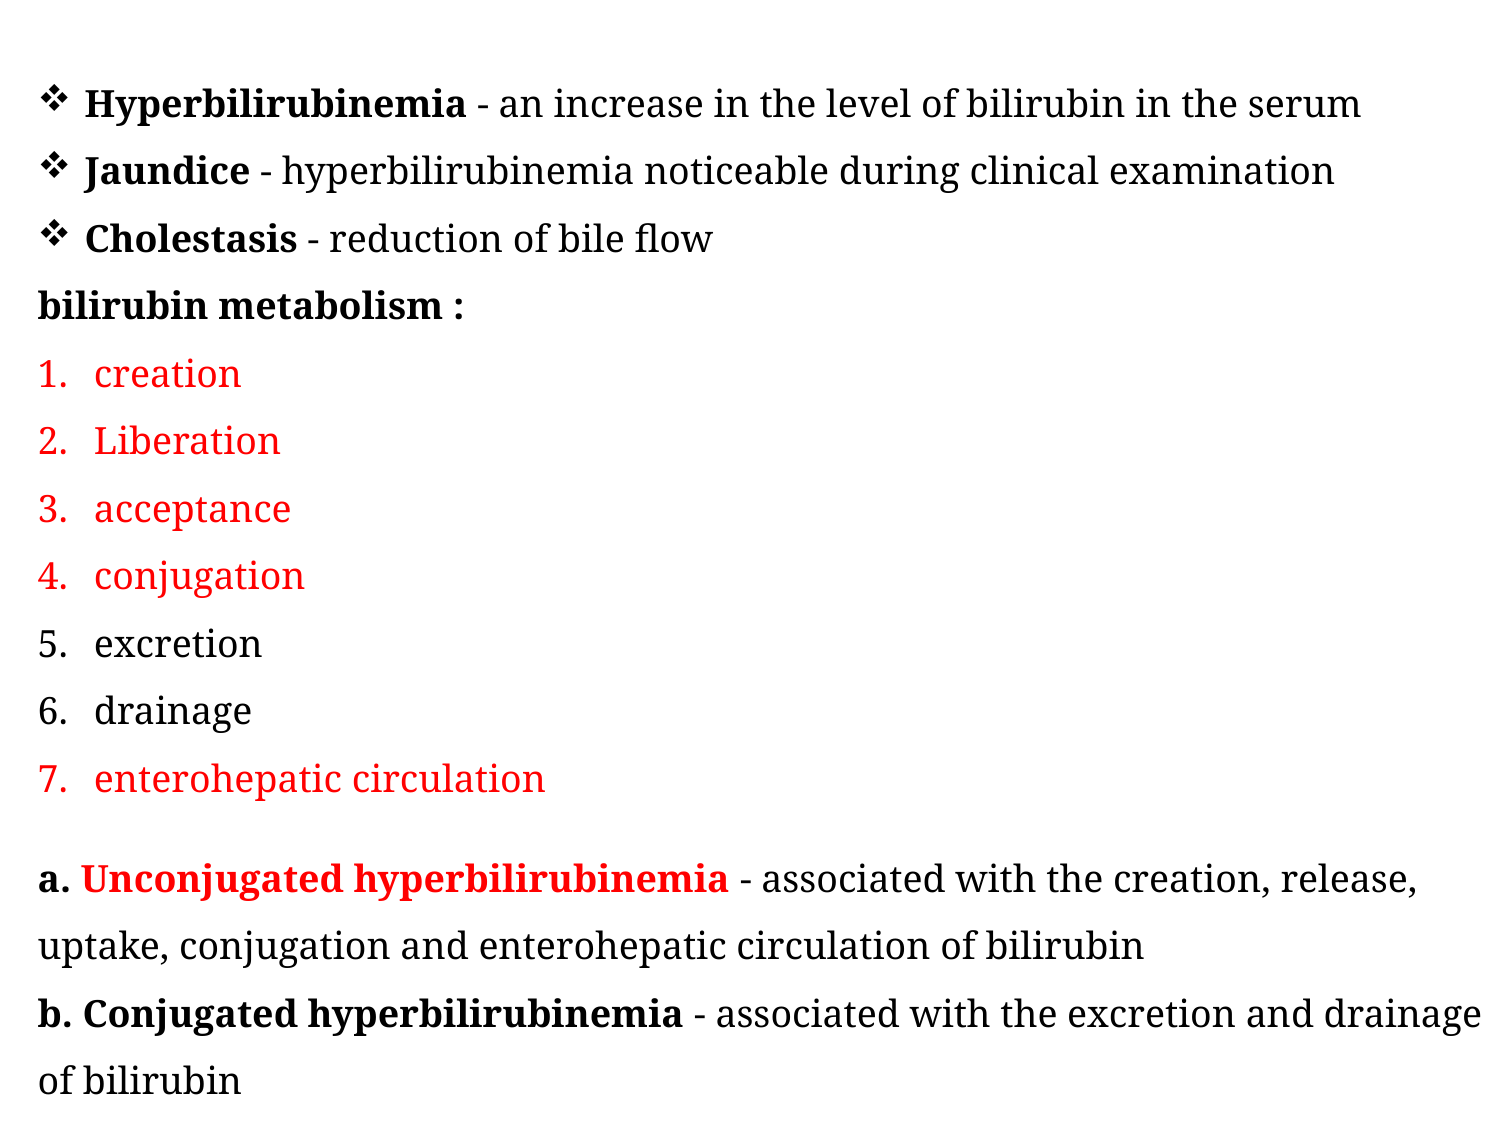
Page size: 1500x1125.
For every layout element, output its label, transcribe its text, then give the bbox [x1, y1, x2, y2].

text_box Hyperbilirubinemia - an increase in the level of bilirubin in the serum Jaundice - hyperbilirubinemia noticeable during clinical examination Cholestasis - reduction of bile flow bilirubin metabolism : creation Liberation acceptance conjugation excretion drainage enterohepatic circulation [22, 49, 1461, 824]
text_box a. Unconjugated hyperbilirubinemia - associated with the creation, release, uptake, conjugation and enterohepatic circulation of bilirubin b. Conjugated hyperbilirubinemia - associated with the excretion and drainage of bilirubin [22, 824, 1500, 1110]
